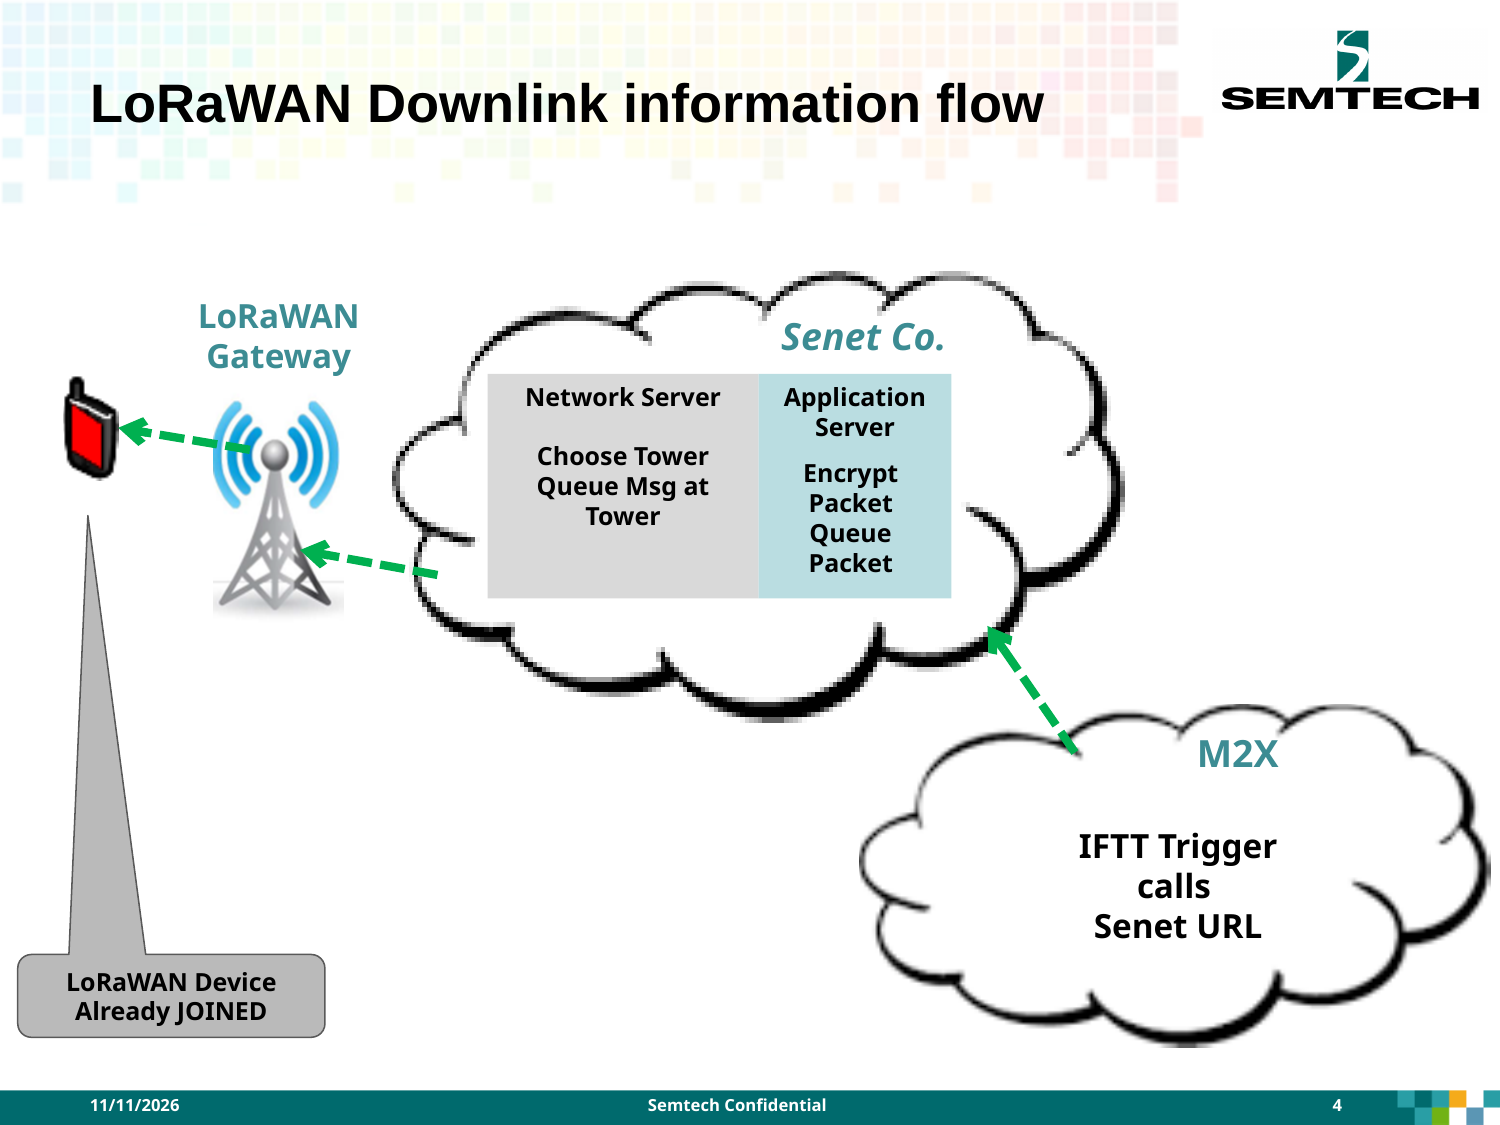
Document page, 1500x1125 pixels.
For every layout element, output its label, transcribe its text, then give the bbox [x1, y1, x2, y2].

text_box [987, 625, 1076, 753]
picture [0, 0, 1500, 1125]
title LoRaWAN Downlink information flow [75, 45, 1200, 163]
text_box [299, 549, 438, 576]
text_box LoRaWAN Gateway [178, 287, 379, 382]
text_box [487, 372, 952, 601]
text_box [118, 427, 251, 450]
text_box LoRaWAN Device Already JOINED [17, 515, 325, 1038]
